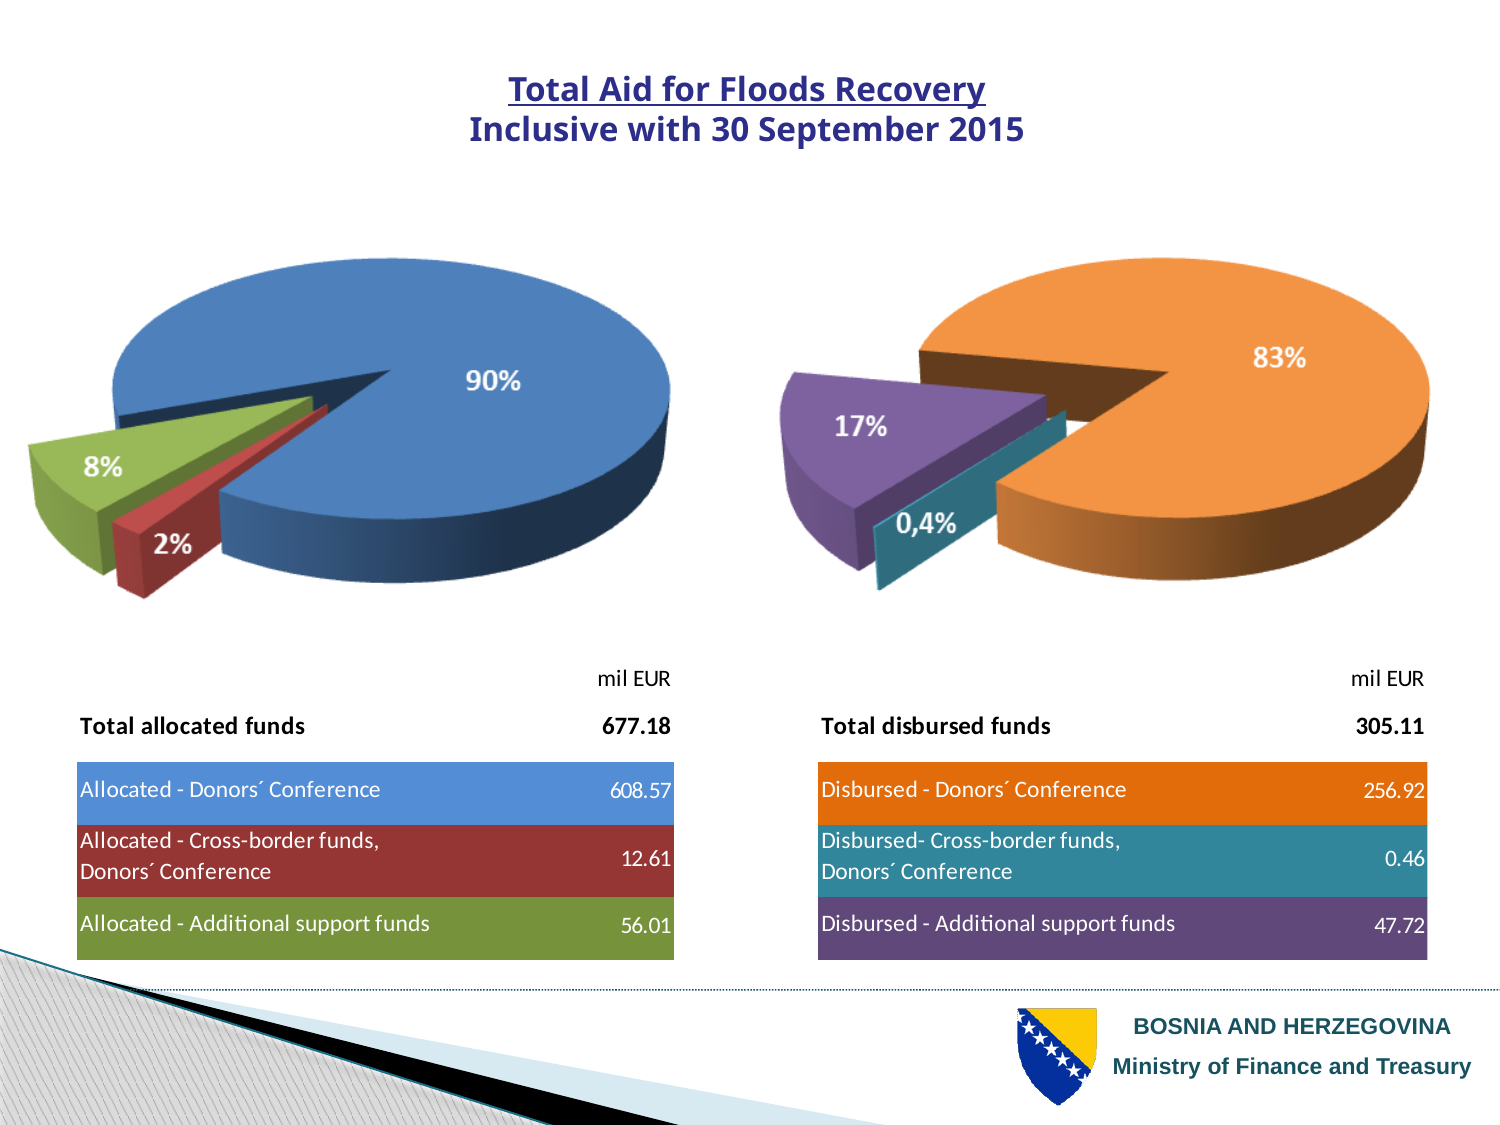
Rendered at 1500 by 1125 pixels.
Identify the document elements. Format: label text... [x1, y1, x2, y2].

picture [743, 219, 1451, 633]
text_box Total Aid for Floods Recovery Inclusive with 30 September 2015 [44, 60, 1450, 196]
text_box BOSNIA AND HERZEGOVINA Ministry of Finance and Treasury [1096, 1004, 1489, 1125]
picture [816, 634, 1430, 962]
picture [1017, 1008, 1098, 1106]
picture [14, 188, 737, 962]
